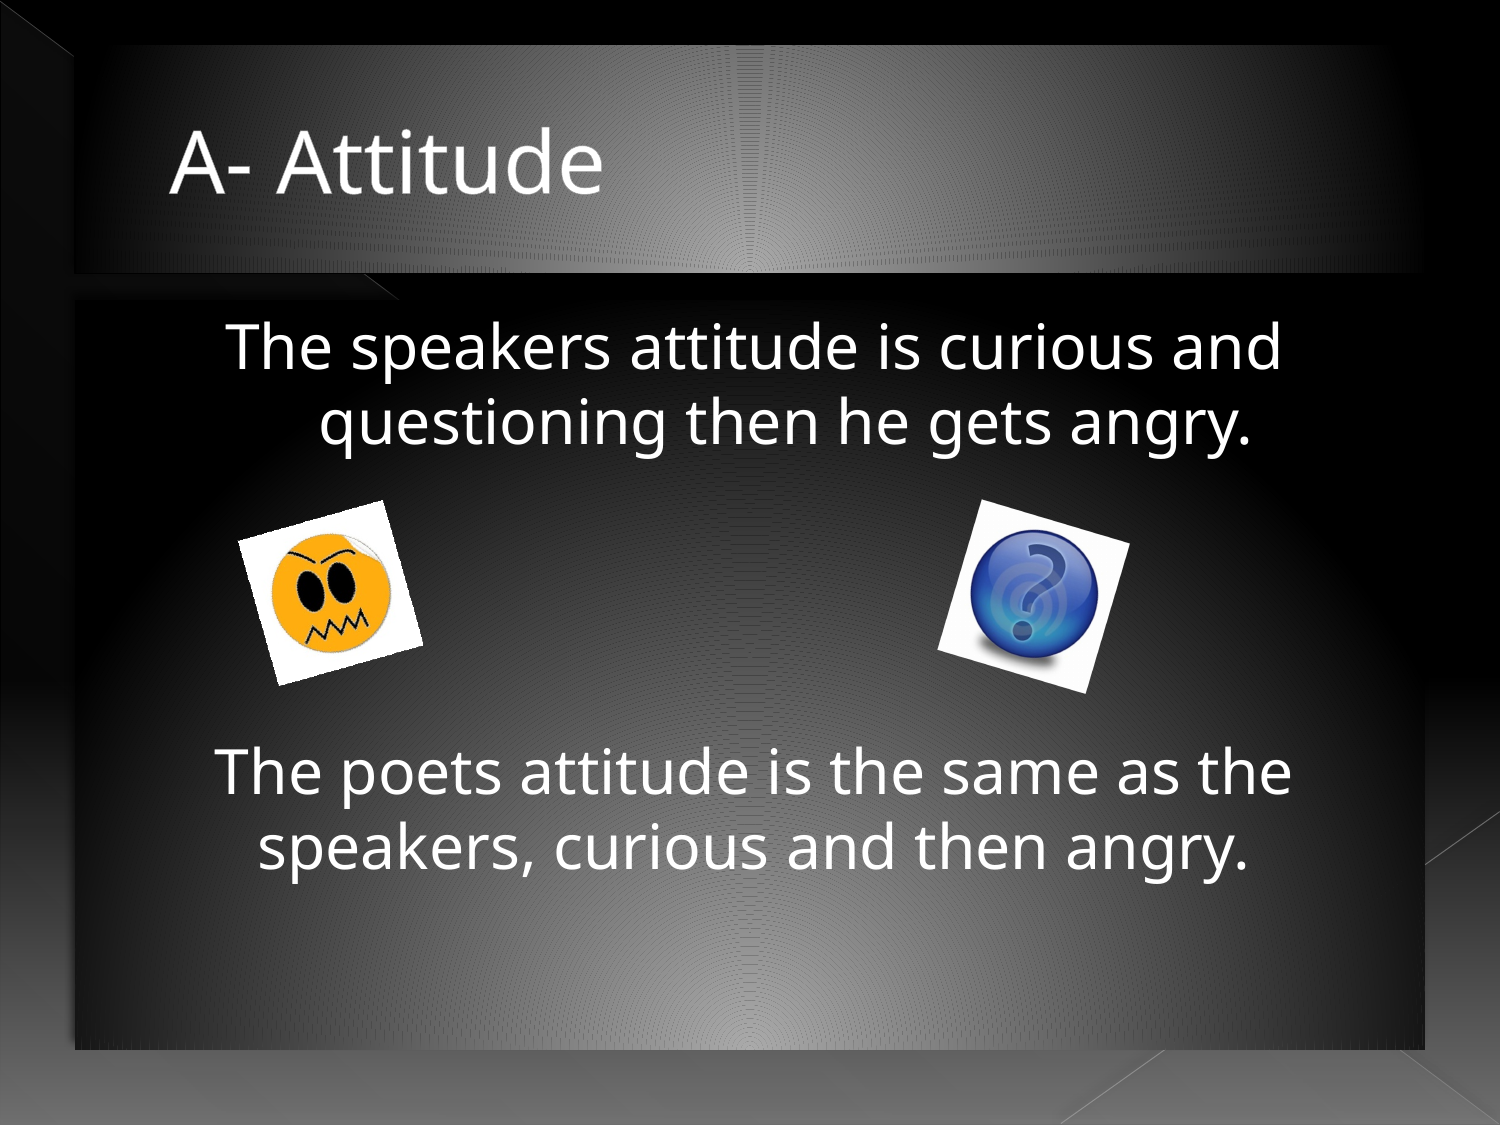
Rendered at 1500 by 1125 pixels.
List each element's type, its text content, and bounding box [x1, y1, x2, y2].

picture [238, 500, 423, 686]
picture [938, 500, 1129, 693]
title A- Attitude [74, 43, 1426, 274]
list The speakers attitude is curious and questioning then he gets angry. The poets attitude is the same as the speakers, curious and then angry. [75, 299, 1425, 1050]
